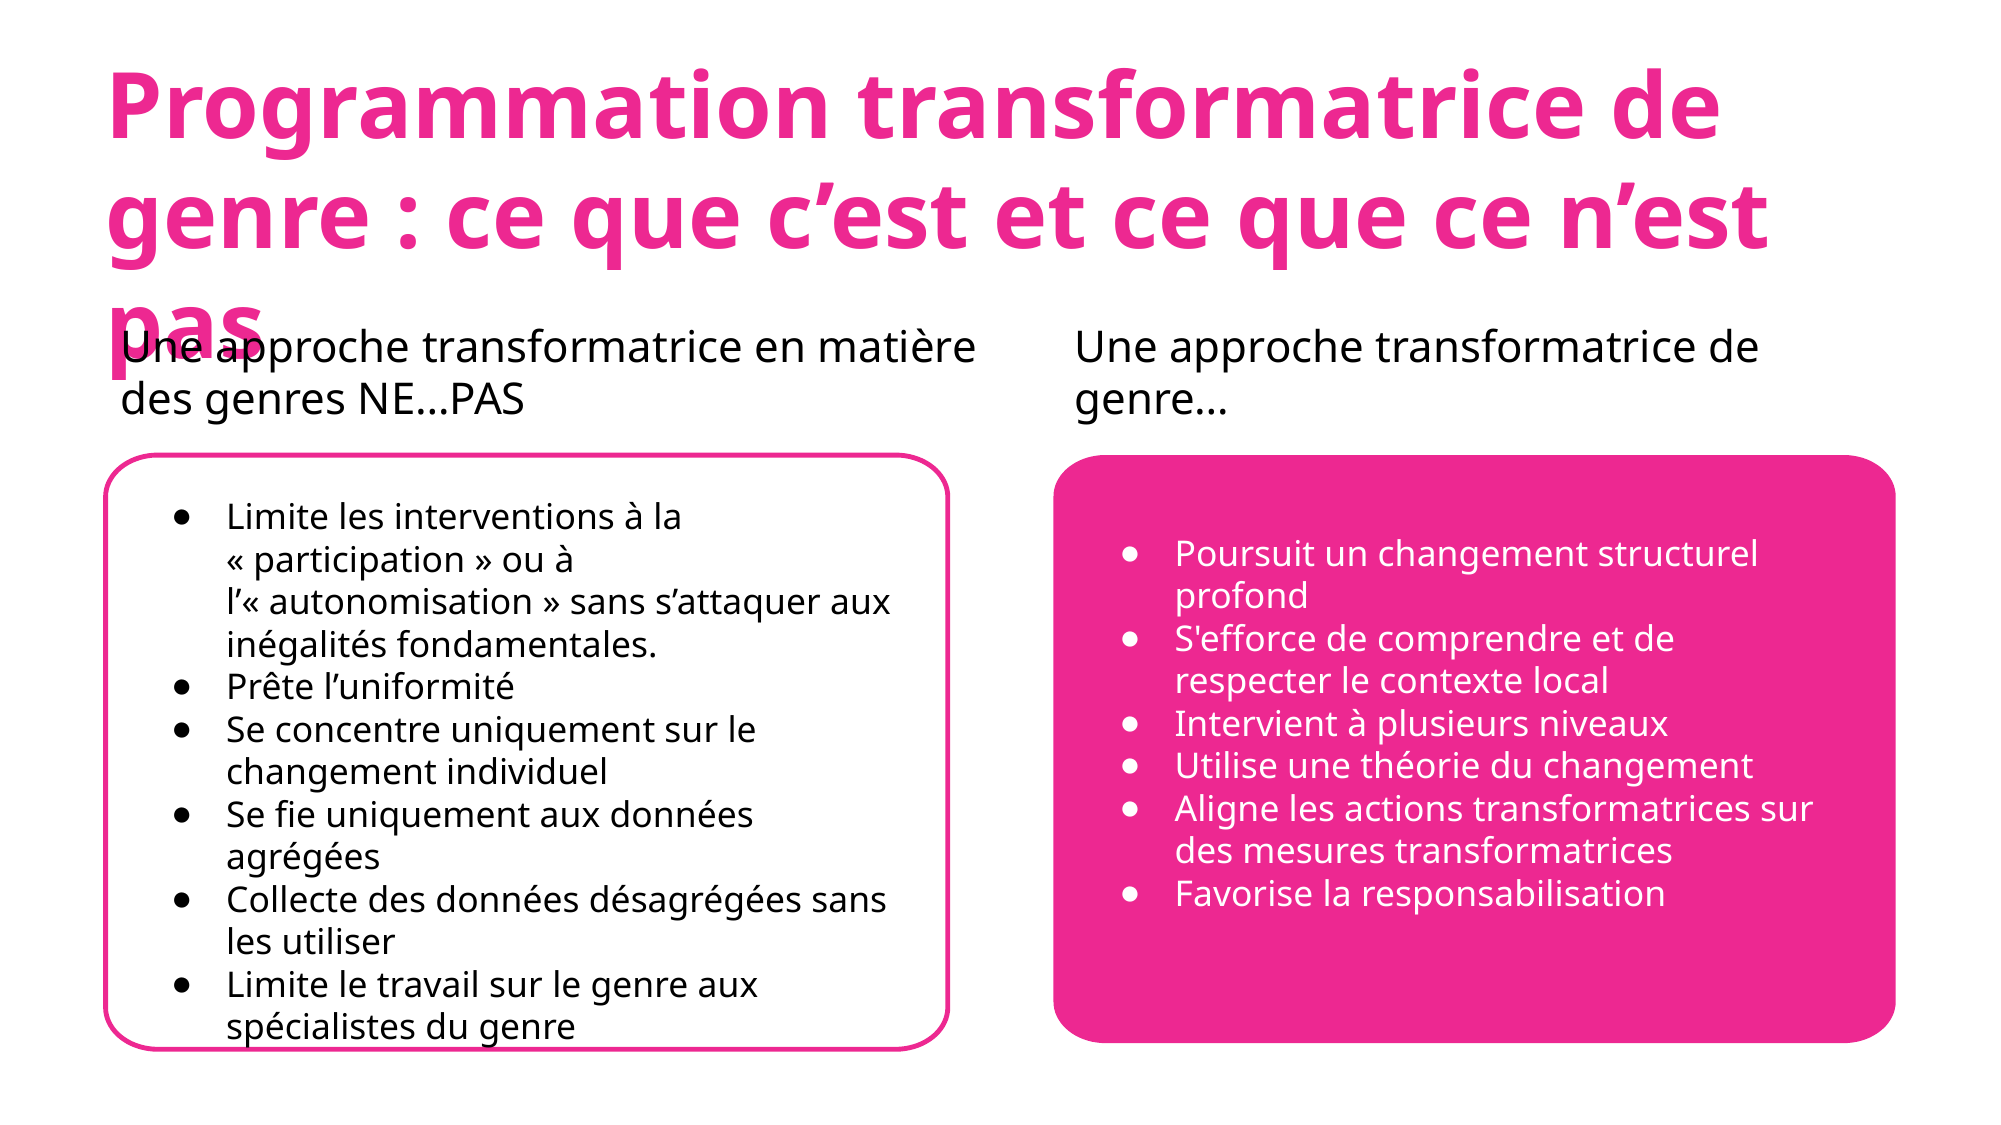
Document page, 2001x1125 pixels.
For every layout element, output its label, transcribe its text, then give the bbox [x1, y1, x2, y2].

text_box Une approche transformatrice de genre… [1059, 303, 1799, 363]
title Programmation transformatrice de genre : ce que c’est et ce que ce n’est pas [105, 47, 1896, 173]
text_box Une approche transformatrice en matière des genres NE…PAS [105, 303, 1029, 421]
text_box [1053, 455, 1896, 1044]
text_box Poursuit un changement structurel profond S'efforce de comprendre et de respecter le contexte local Intervient à plusieurs niveaux Utilise une théorie du changement Aligne les actions transformatrices sur des mesures transformatrices Favorise la responsabilisation [1084, 515, 1855, 972]
text_box [105, 455, 948, 1049]
text_box Limite les interventions à la « participation » ou à l’« autonomisation » sans s’attaquer aux inégalités fondamentales. Prête l’uniformité Se concentre uniquement sur le changement individuel Se fie uniquement aux données agrégées Collecte des données désagrégées sans les utiliser Limite le travail sur le genre aux spécialistes du genre [136, 479, 907, 1050]
